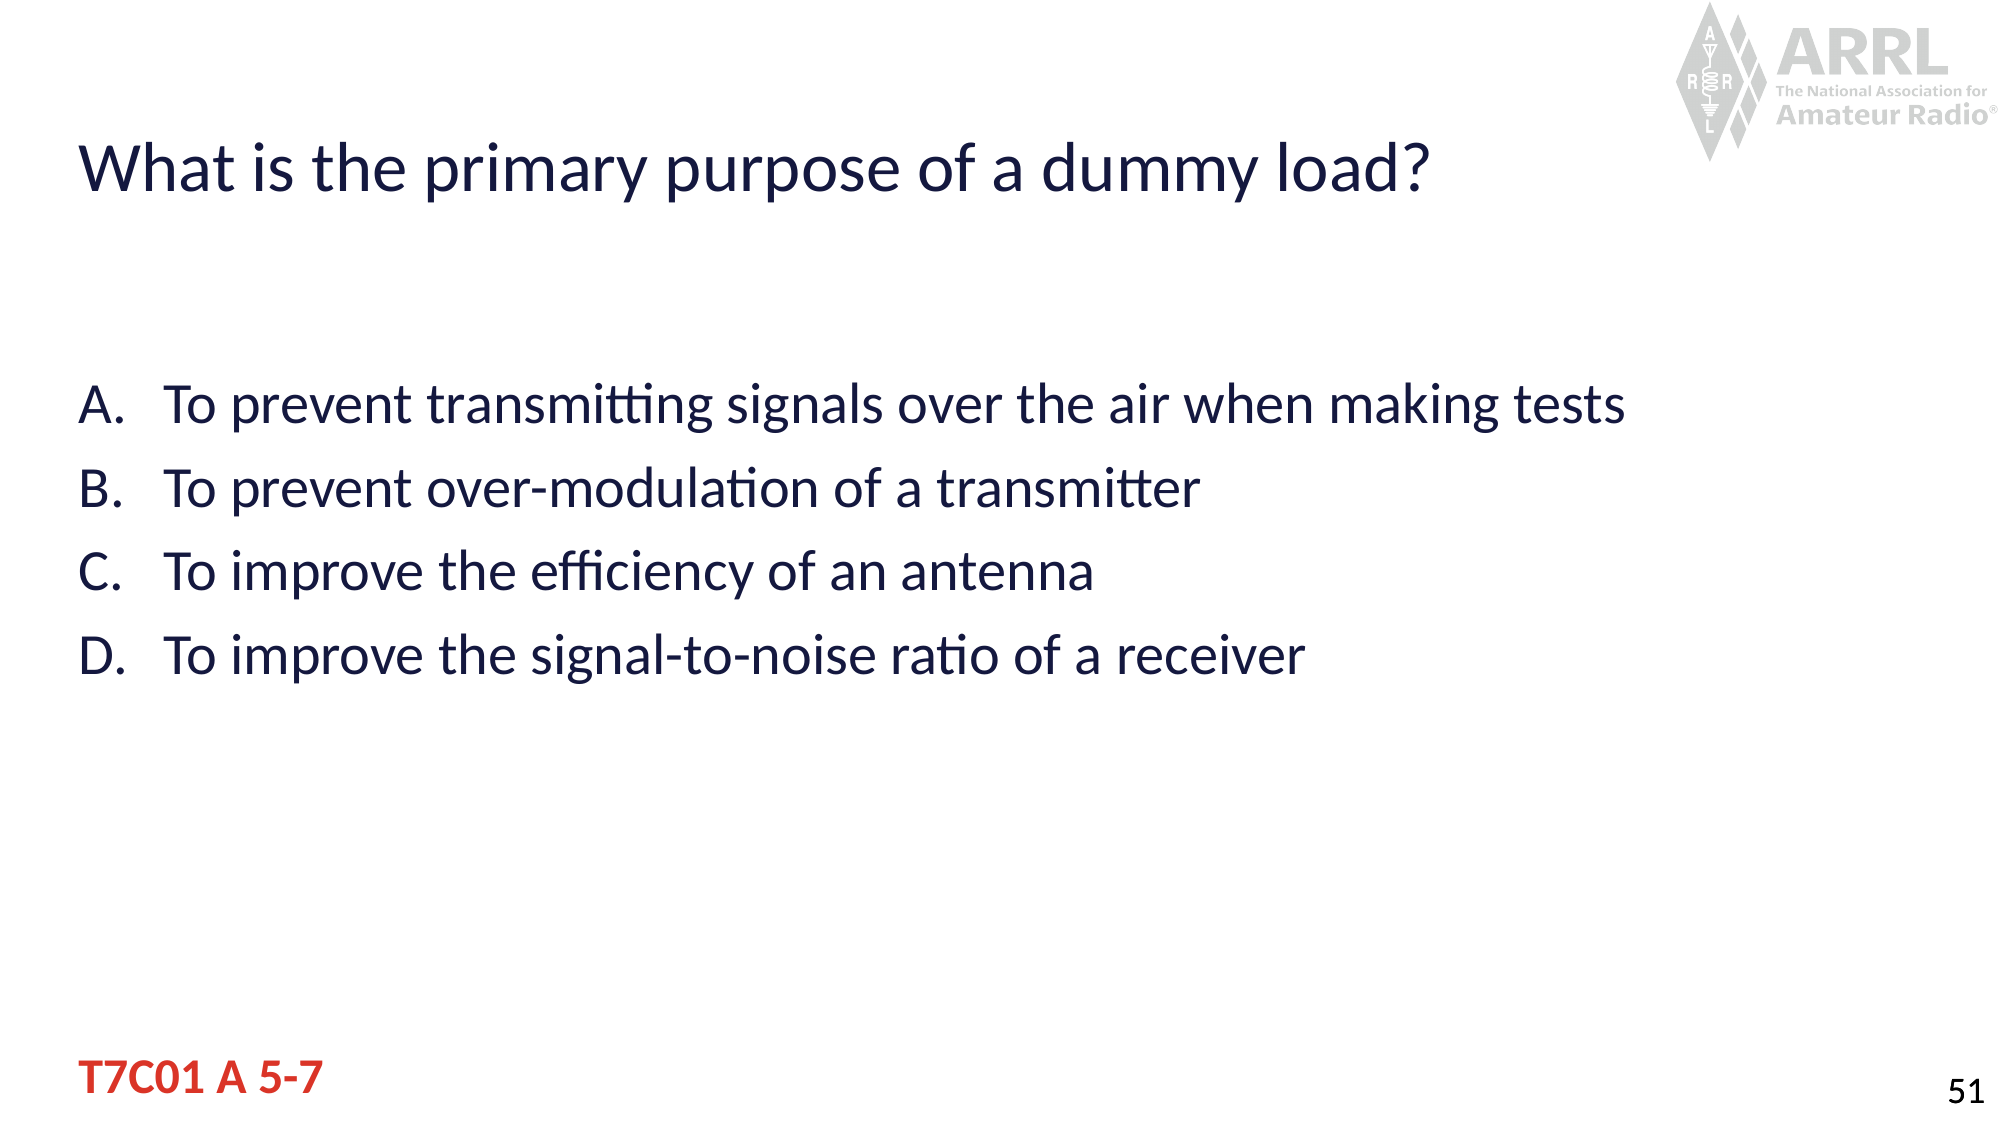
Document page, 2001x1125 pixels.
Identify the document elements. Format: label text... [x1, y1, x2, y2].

picture [1674, 0, 2000, 164]
text_box T7C01 A 5-7 [63, 1036, 921, 1112]
list To prevent transmitting signals over the air when making tests To prevent over-modulation of a transmitter To improve the efficiency of an antenna To improve the signal-to-noise ratio of a receiver [63, 365, 1863, 989]
title What is the primary purpose of a dummy load? [63, 59, 1863, 278]
